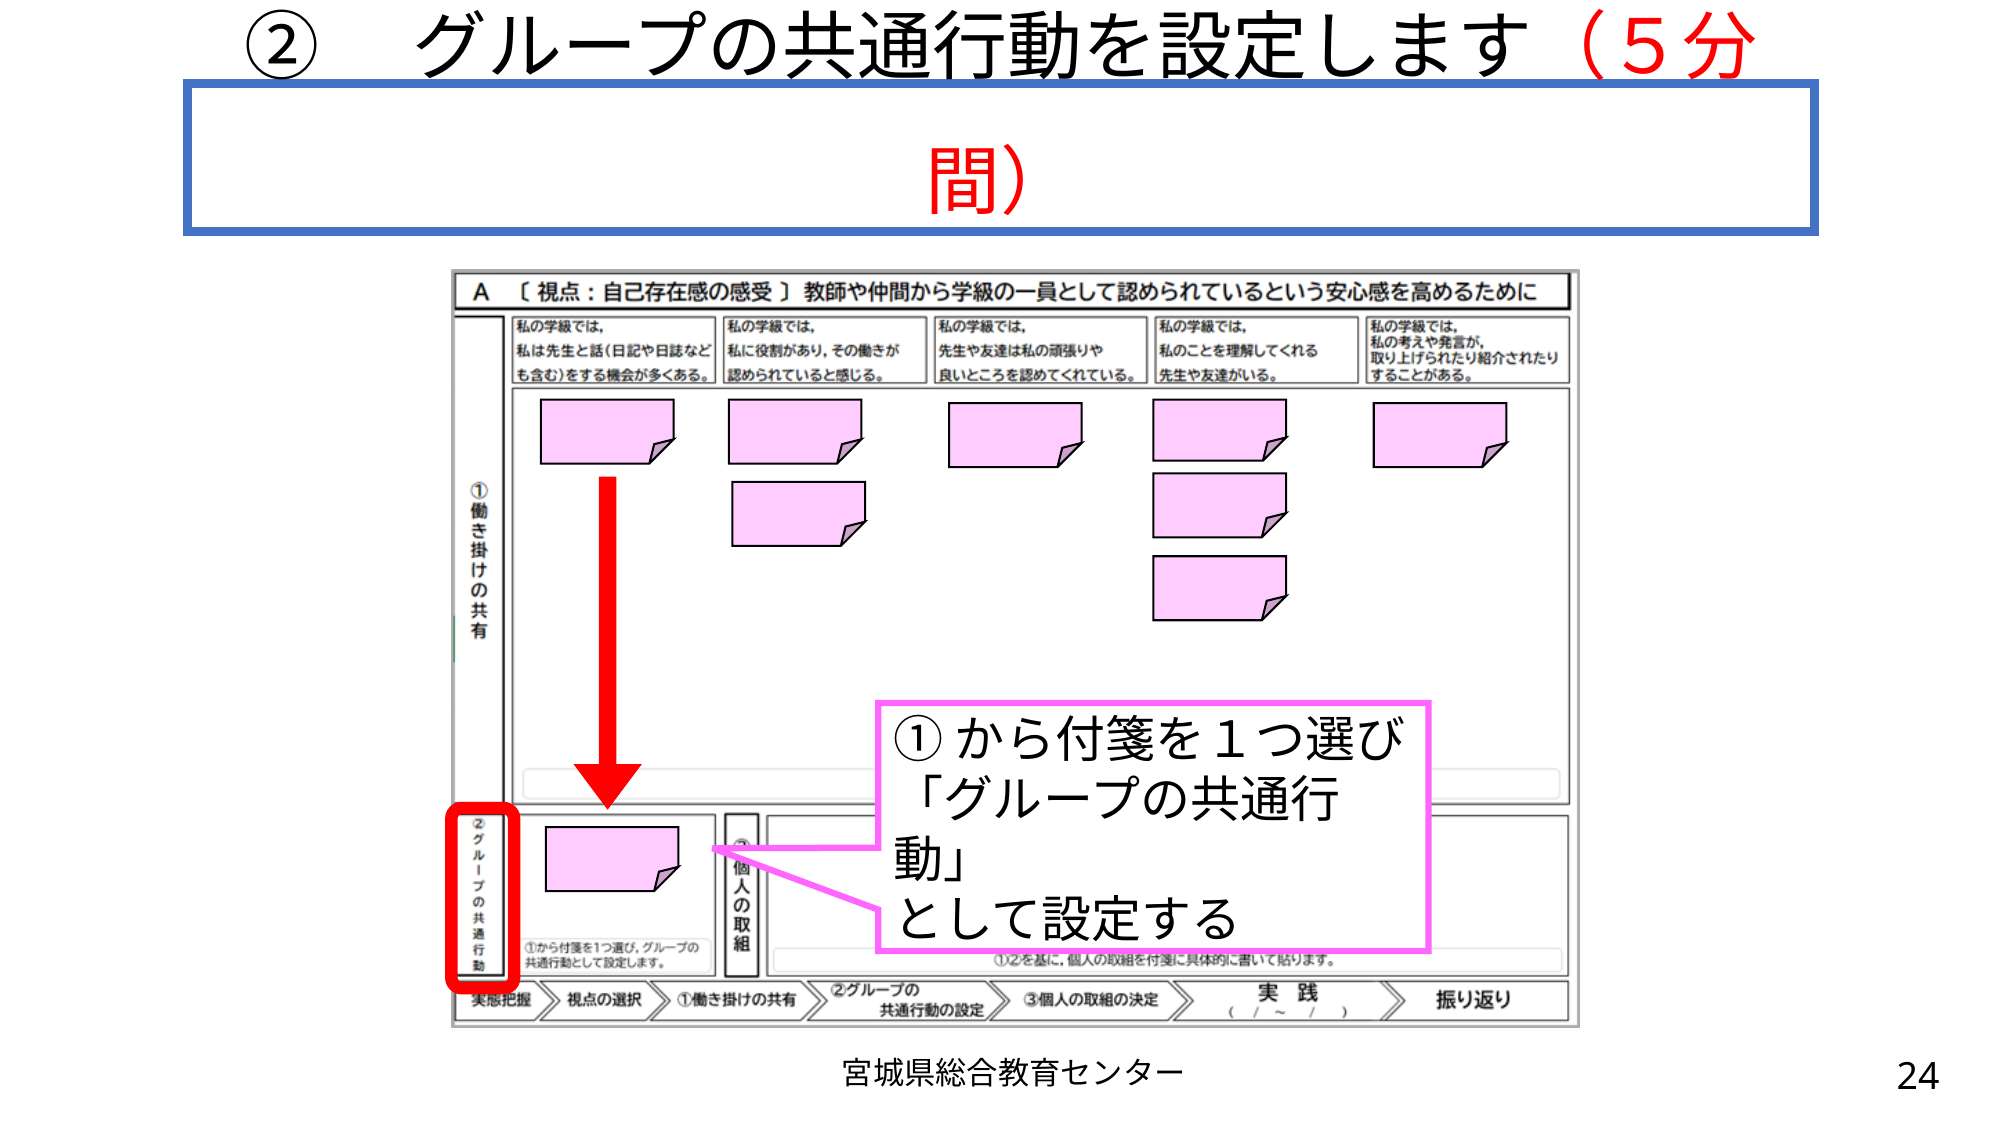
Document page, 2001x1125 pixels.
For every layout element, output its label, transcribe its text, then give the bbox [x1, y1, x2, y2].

text_box ② グループの共通行動を設定します（５分間） [186, 82, 1815, 232]
picture [451, 269, 1580, 1028]
